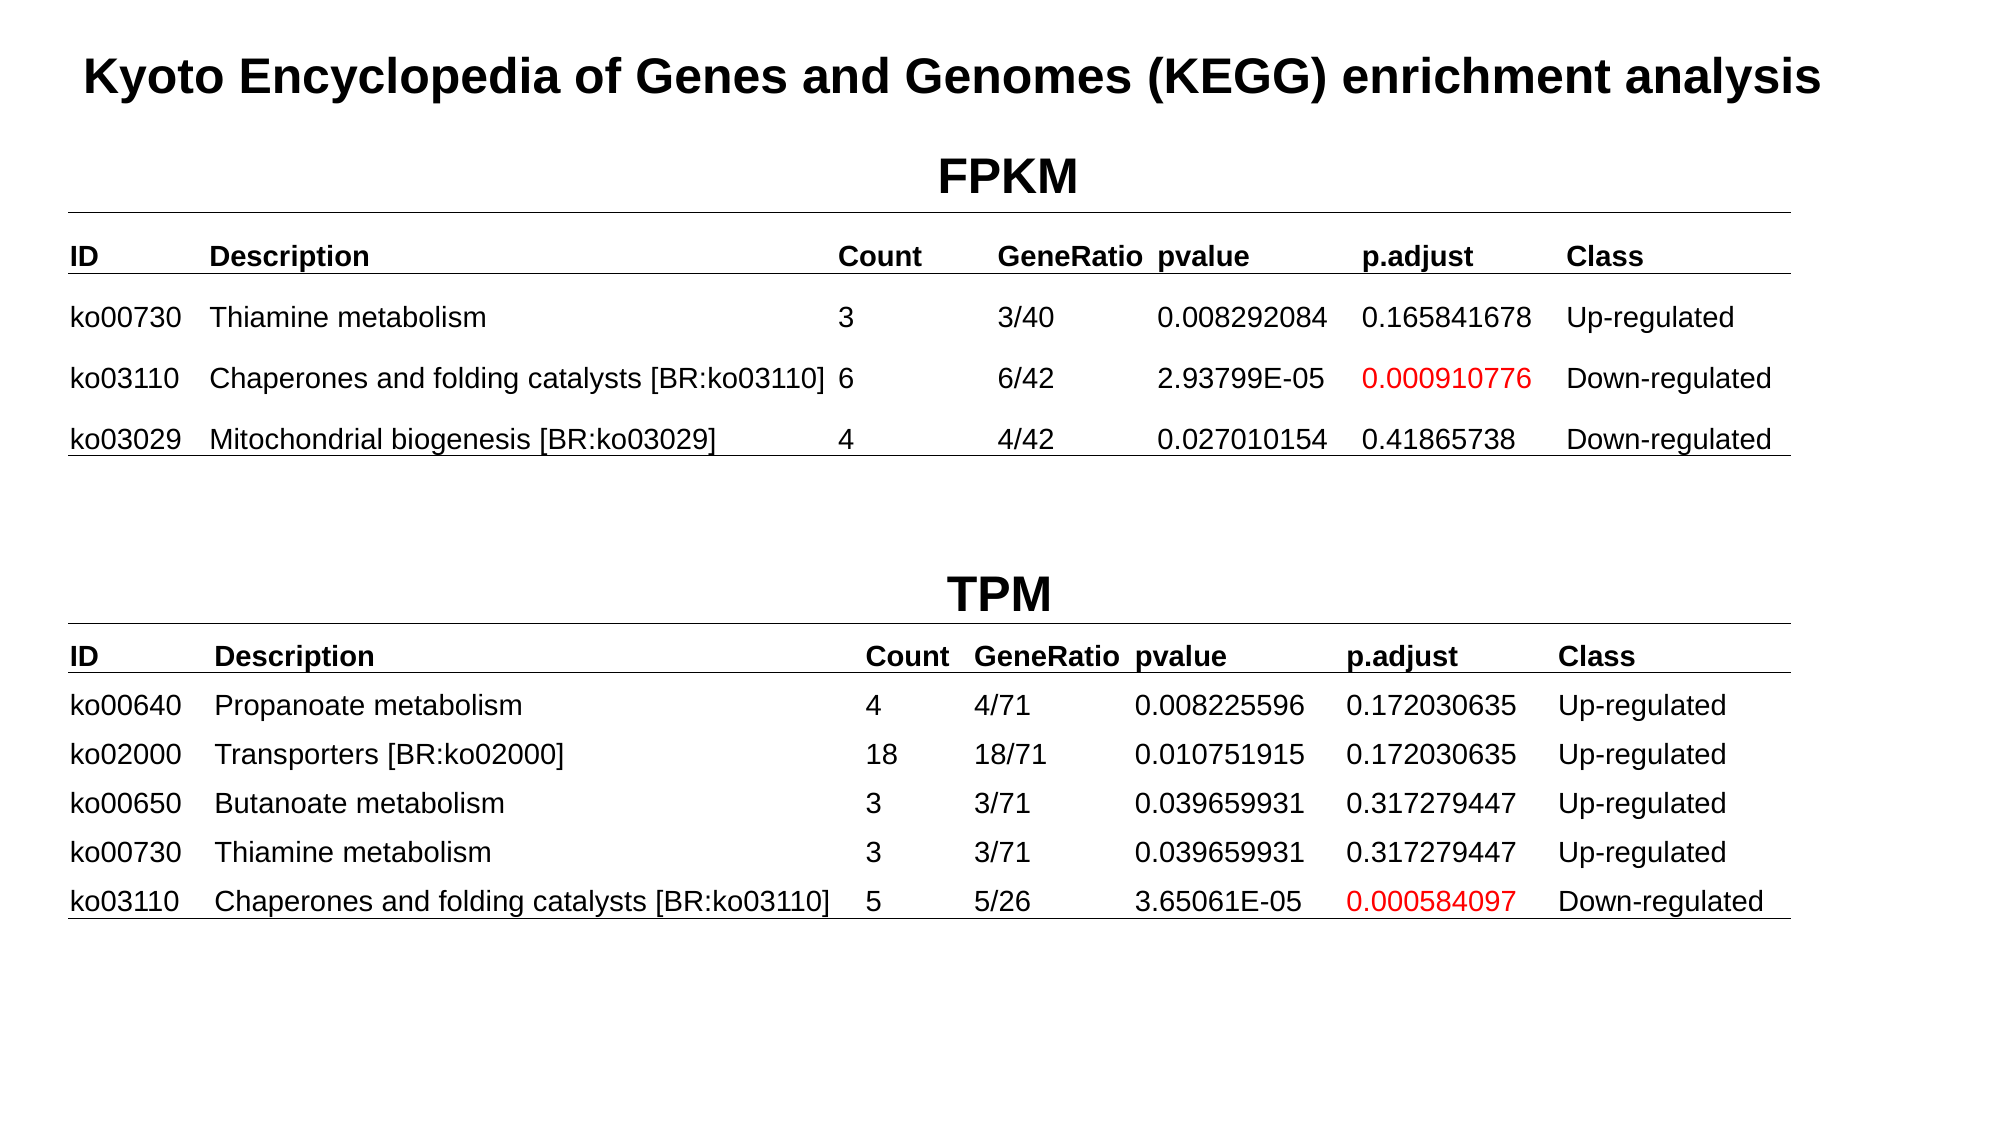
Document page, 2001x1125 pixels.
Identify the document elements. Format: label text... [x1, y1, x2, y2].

table_header Description [213, 624, 864, 672]
table_cell Down-regulated [1565, 334, 1791, 395]
table_cell 0.41865738 [1360, 395, 1565, 455]
table_cell 3 [837, 274, 996, 334]
table_cell 0.317279447 [1345, 820, 1557, 869]
table_cell 4/42 [996, 395, 1156, 455]
table_cell 3/40 [996, 274, 1156, 334]
table_cell 0.008292084 [1156, 274, 1360, 334]
table_cell 0.000584097 [1345, 869, 1557, 918]
table_cell 0.172030635 [1345, 722, 1557, 771]
table_cell Thiamine metabolism [213, 820, 864, 869]
table_cell 0.317279447 [1345, 771, 1557, 820]
table_header GeneRatio [996, 213, 1156, 273]
table_cell Up-regulated [1557, 722, 1791, 771]
table_header p.adjust [1345, 624, 1557, 672]
table_cell ko00730 [68, 820, 213, 869]
text_box FPKM [922, 135, 1094, 211]
table_cell 0.172030635 [1345, 673, 1557, 722]
table_cell 4 [864, 673, 973, 722]
text_box Kyoto Encyclopedia of Genes and Genomes (KEGG) enrichment analysis [68, 36, 1892, 111]
table_header pvalue [1156, 213, 1360, 273]
table_cell 18/71 [973, 722, 1133, 771]
table_cell 6 [837, 334, 996, 395]
table_cell 4 [837, 395, 996, 455]
table_cell 18 [864, 722, 973, 771]
table_cell Butanoate metabolism [213, 771, 864, 820]
table_cell Down-regulated [1565, 395, 1791, 455]
table_cell Down-regulated [1557, 869, 1791, 918]
table_cell 3 [864, 820, 973, 869]
table_cell 4/71 [973, 673, 1133, 722]
table_header ID [68, 624, 213, 672]
table_cell 2.93799E-05 [1156, 334, 1360, 395]
table_cell Chaperones and folding catalysts [BR:ko03110] [208, 334, 837, 395]
table_header pvalue [1133, 624, 1345, 672]
table_cell Mitochondrial biogenesis [BR:ko03029] [208, 395, 837, 455]
table_header Count [837, 213, 996, 273]
table_cell 0.165841678 [1360, 274, 1565, 334]
table_cell 0.008225596 [1133, 673, 1345, 722]
table_cell 3 [864, 771, 973, 820]
table_cell 6/42 [996, 334, 1156, 395]
table_header Count [864, 624, 973, 672]
table_cell 0.039659931 [1133, 820, 1345, 869]
text_box TPM [932, 554, 1068, 630]
table_cell 3.65061E-05 [1133, 869, 1345, 918]
table_cell ko00730 [68, 274, 208, 334]
table_cell 3/71 [973, 771, 1133, 820]
table_cell ko00650 [68, 771, 213, 820]
table_header Class [1565, 213, 1791, 273]
table_cell Chaperones and folding catalysts [BR:ko03110] [213, 869, 864, 918]
table_header p.adjust [1360, 213, 1565, 273]
table_header Description [208, 213, 837, 273]
table_cell 0.039659931 [1133, 771, 1345, 820]
table_cell 3/71 [973, 820, 1133, 869]
table_cell Up-regulated [1557, 673, 1791, 722]
table_header ID [68, 213, 208, 273]
table_header Class [1557, 624, 1791, 672]
table_cell 0.010751915 [1133, 722, 1345, 771]
table_cell ko00640 [68, 673, 213, 722]
table_cell 5 [864, 869, 973, 918]
table_cell Up-regulated [1565, 274, 1791, 334]
table_cell ko03110 [68, 334, 208, 395]
table_cell Transporters [BR:ko02000] [213, 722, 864, 771]
table_cell ko03110 [68, 869, 213, 918]
table_cell Propanoate metabolism [213, 673, 864, 722]
table_cell 0.027010154 [1156, 395, 1360, 455]
table_header GeneRatio [973, 624, 1133, 672]
table_cell ko03029 [68, 395, 208, 455]
table_cell Up-regulated [1557, 771, 1791, 820]
table_cell 5/26 [973, 869, 1133, 918]
table_cell 0.000910776 [1360, 334, 1565, 395]
table_cell ko02000 [68, 722, 213, 771]
table_cell Thiamine metabolism [208, 274, 837, 334]
table_cell Up-regulated [1557, 820, 1791, 869]
